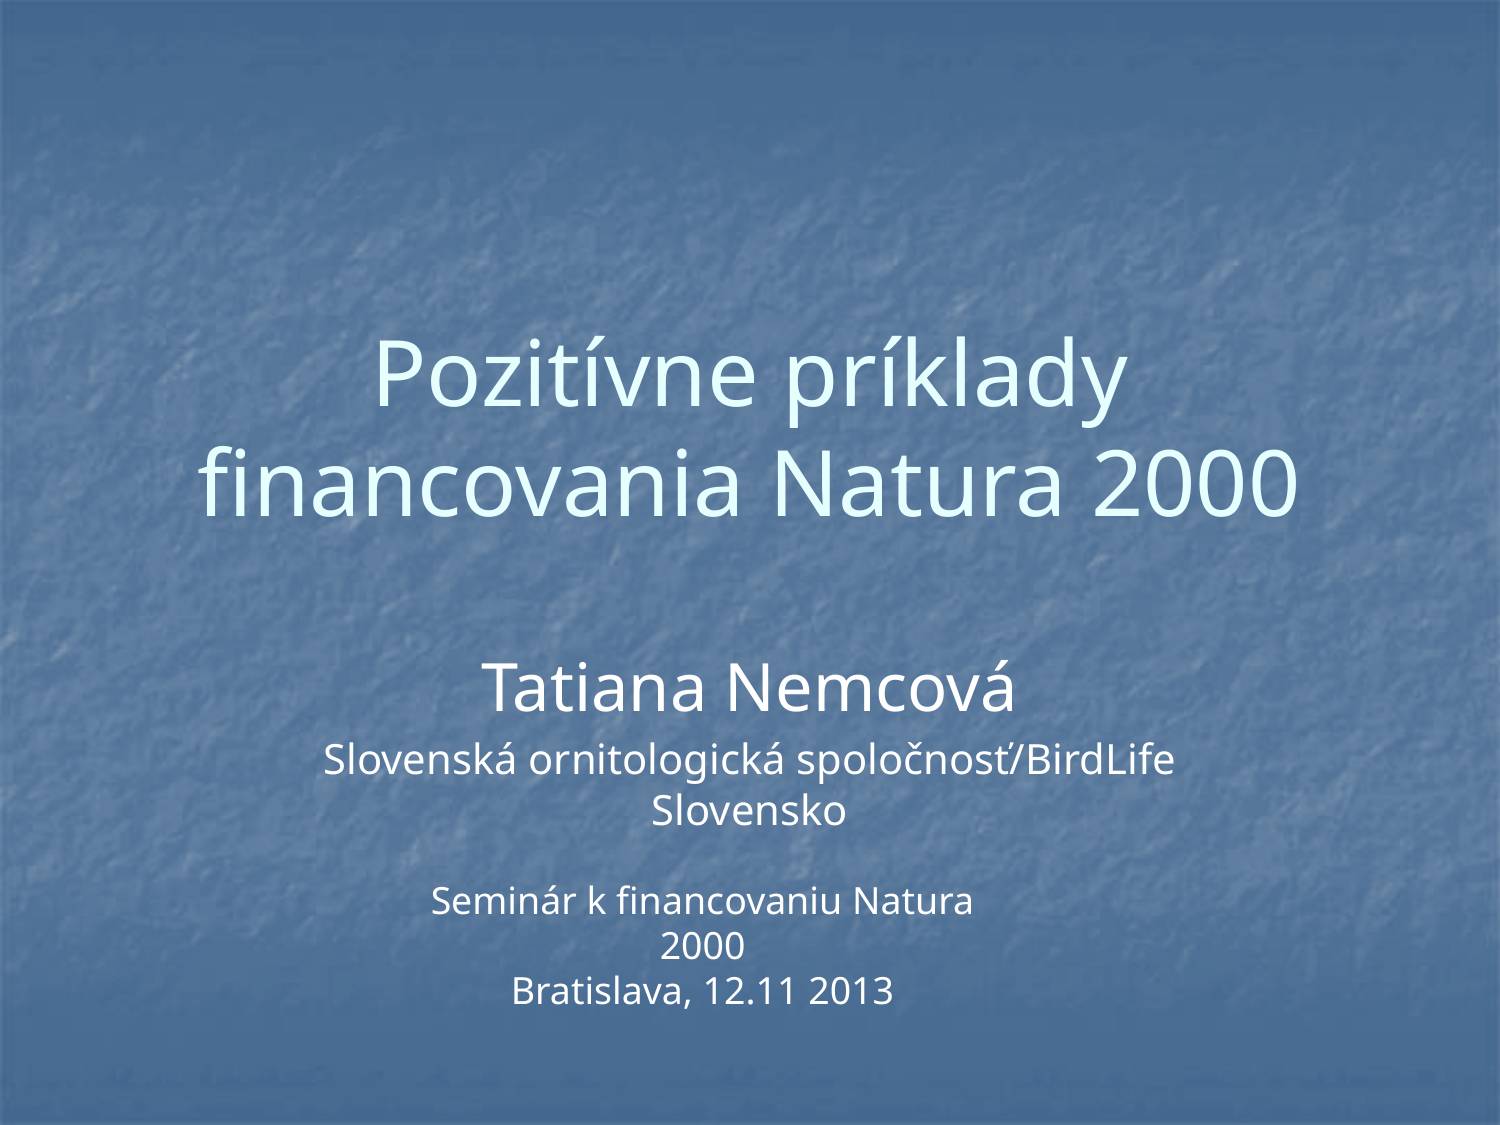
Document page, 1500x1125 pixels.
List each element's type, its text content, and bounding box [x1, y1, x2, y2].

subtitle Tatiana Nemcová Slovenská ornitologická spoločnosť/BirdLife Slovensko [225, 637, 1275, 799]
text_box Seminár k financovaniu Natura 2000 Bratislava, 12.11 2013 [371, 869, 1034, 1065]
title Pozitívne príklady financovania Natura 2000 [112, 275, 1388, 575]
